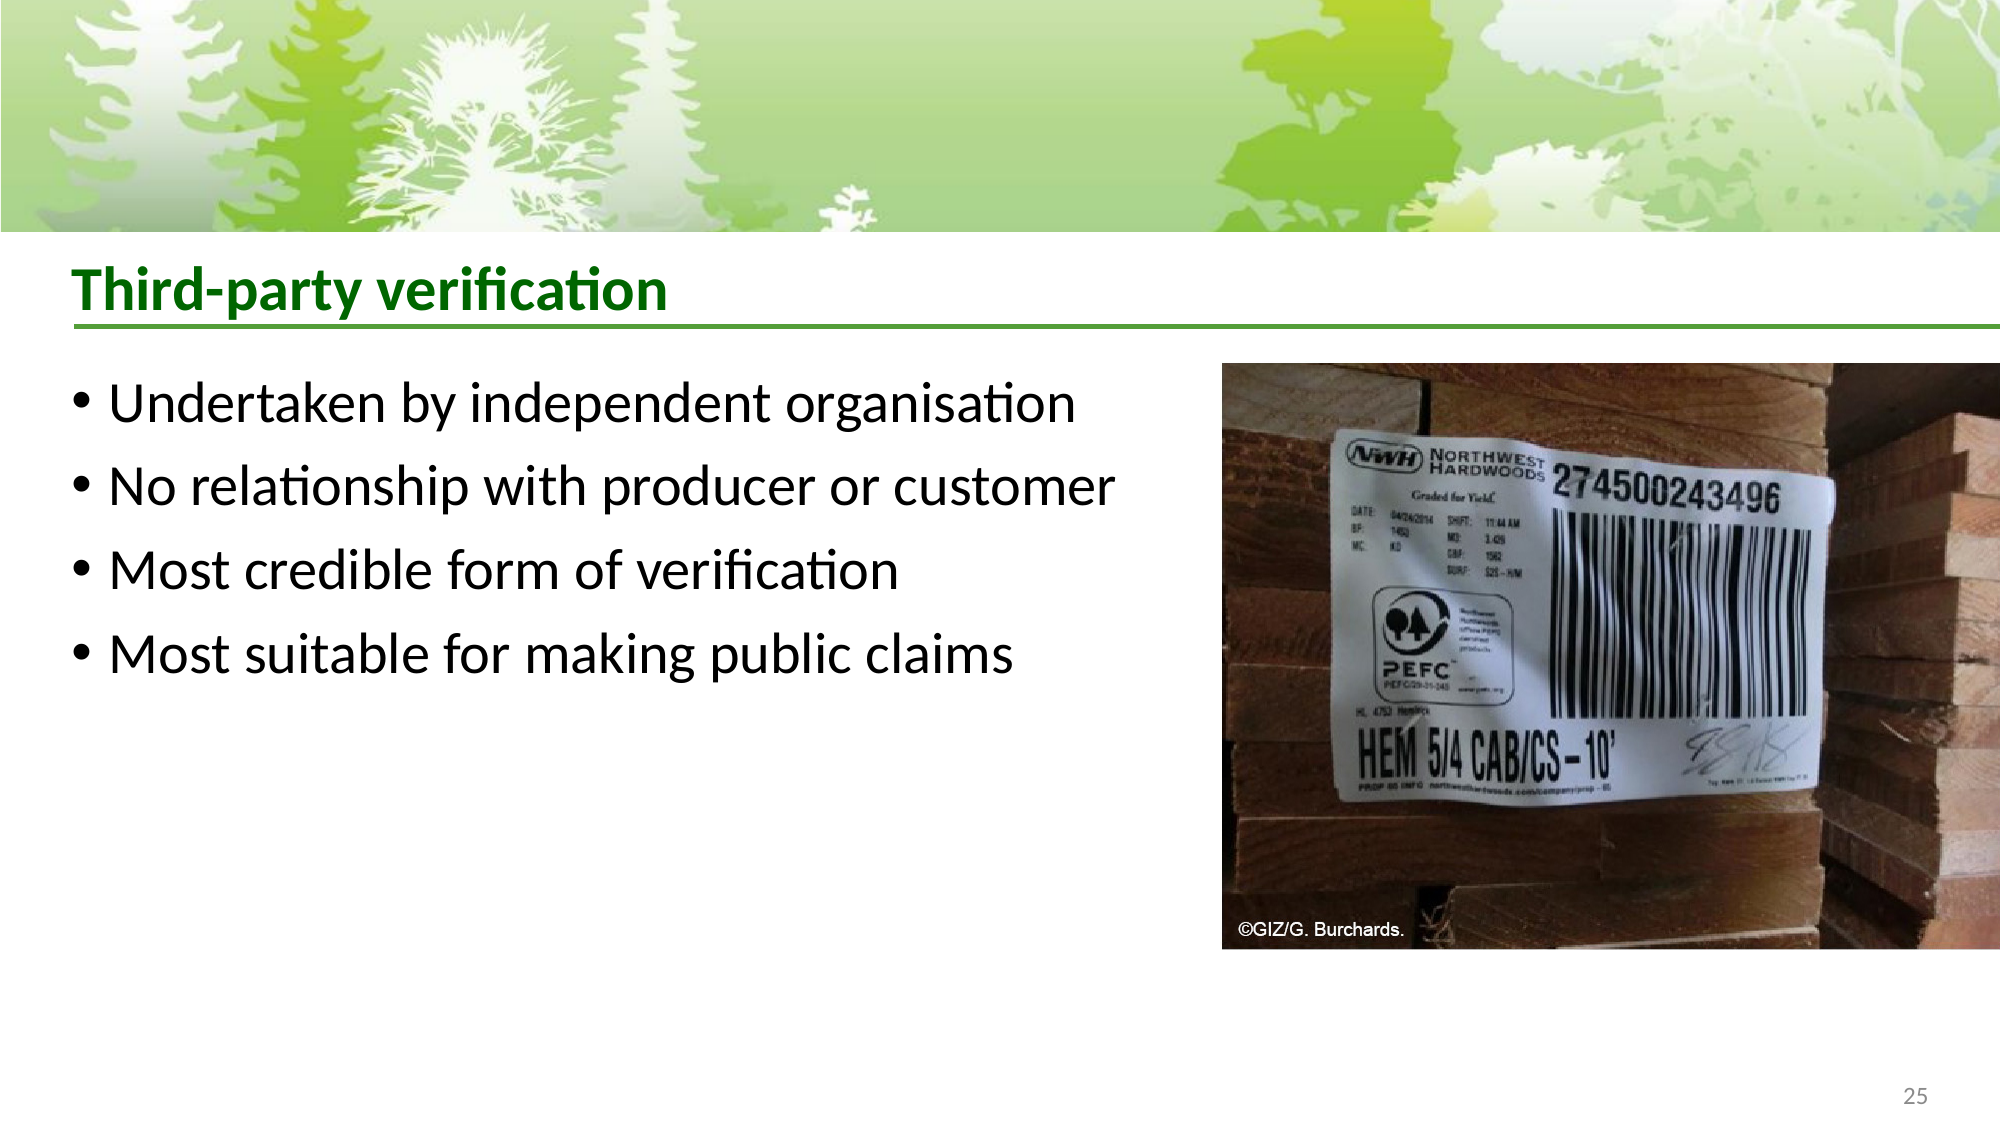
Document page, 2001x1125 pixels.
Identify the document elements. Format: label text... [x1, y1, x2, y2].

picture [0, 0, 2000, 232]
list Undertaken by independent organisation No relationship with producer or customer Most credible form of verification Most suitable for making public claims [56, 364, 1279, 970]
slide_number 25 [1493, 1065, 1944, 1125]
title Third-party verification [56, 181, 1782, 364]
picture [1219, 361, 2000, 950]
